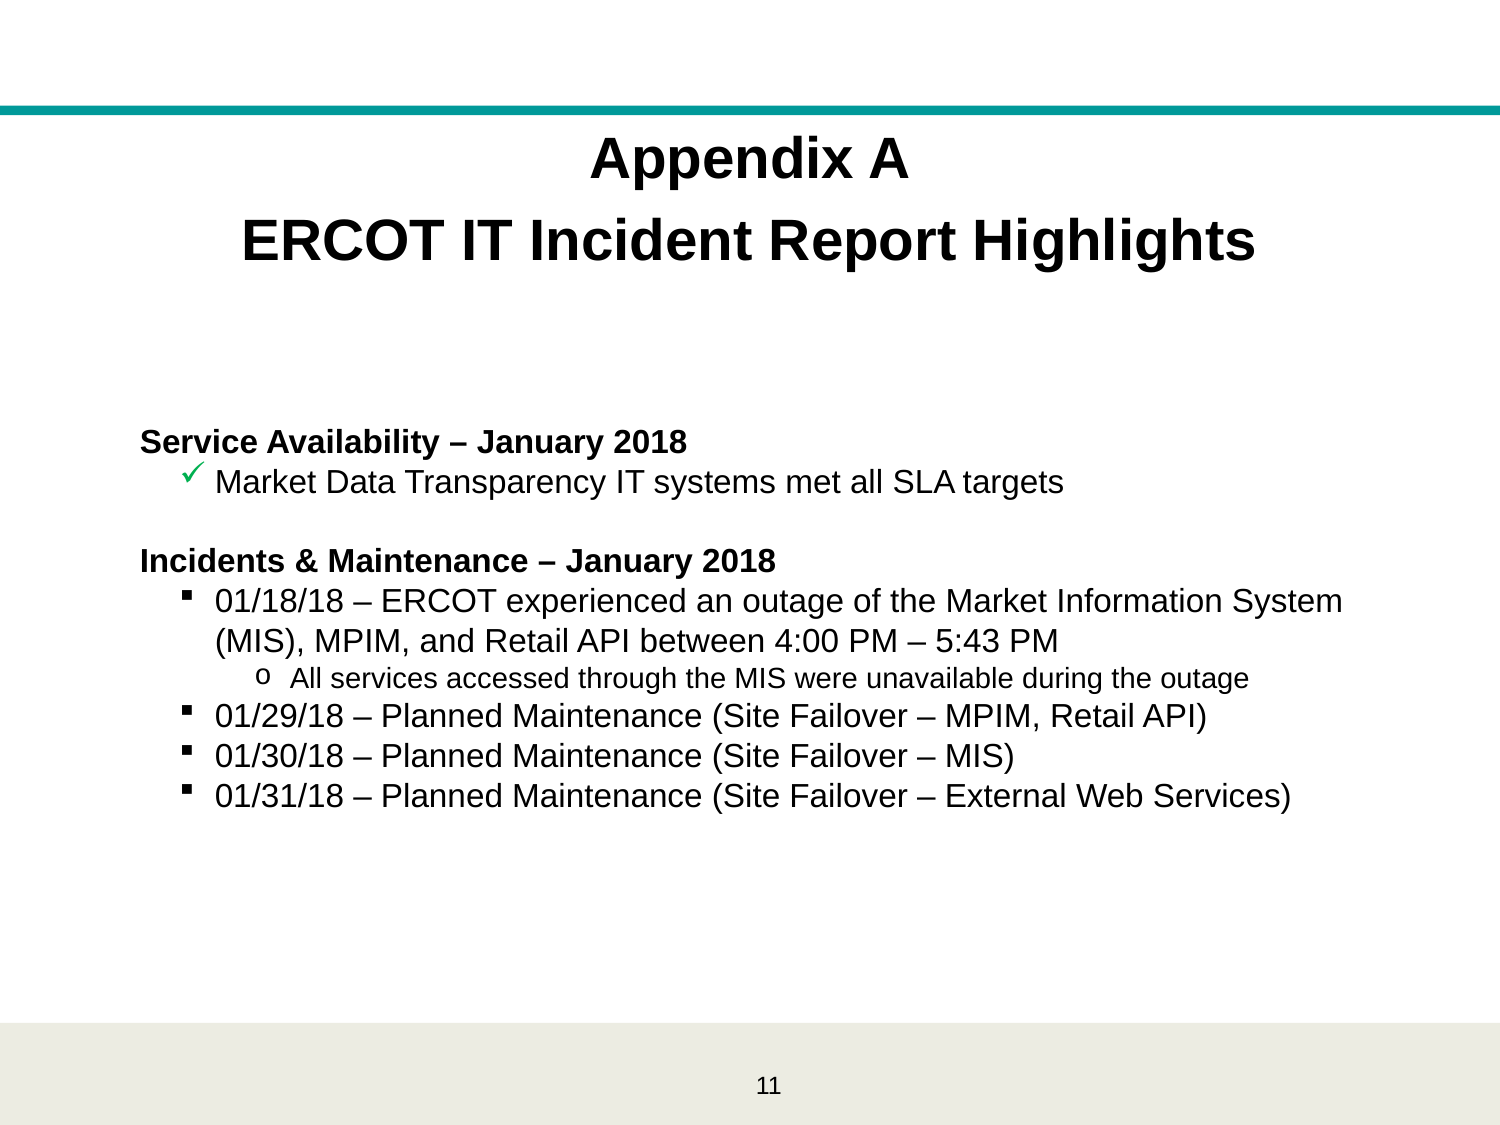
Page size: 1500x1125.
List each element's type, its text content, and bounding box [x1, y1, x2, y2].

text_box Service Availability – January 2018 Market Data Transparency IT systems met all SLA targets Incidents & Maintenance – January 2018 01/18/18 – ERCOT experienced an outage of the Market Information System (MIS), MPIM, and Retail API between 4:00 PM – 5:43 PM All services accessed through the MIS were unavailable during the outage 01/29/18 – Planned Maintenance (Site Failover – MPIM, Retail API) 01/30/18 – Planned Maintenance (Site Failover – MIS) 01/31/18 – Planned Maintenance (Site Failover – External Web Services) [125, 412, 1375, 822]
list Appendix A ERCOT IT Incident Report Highlights [87, 112, 1413, 350]
